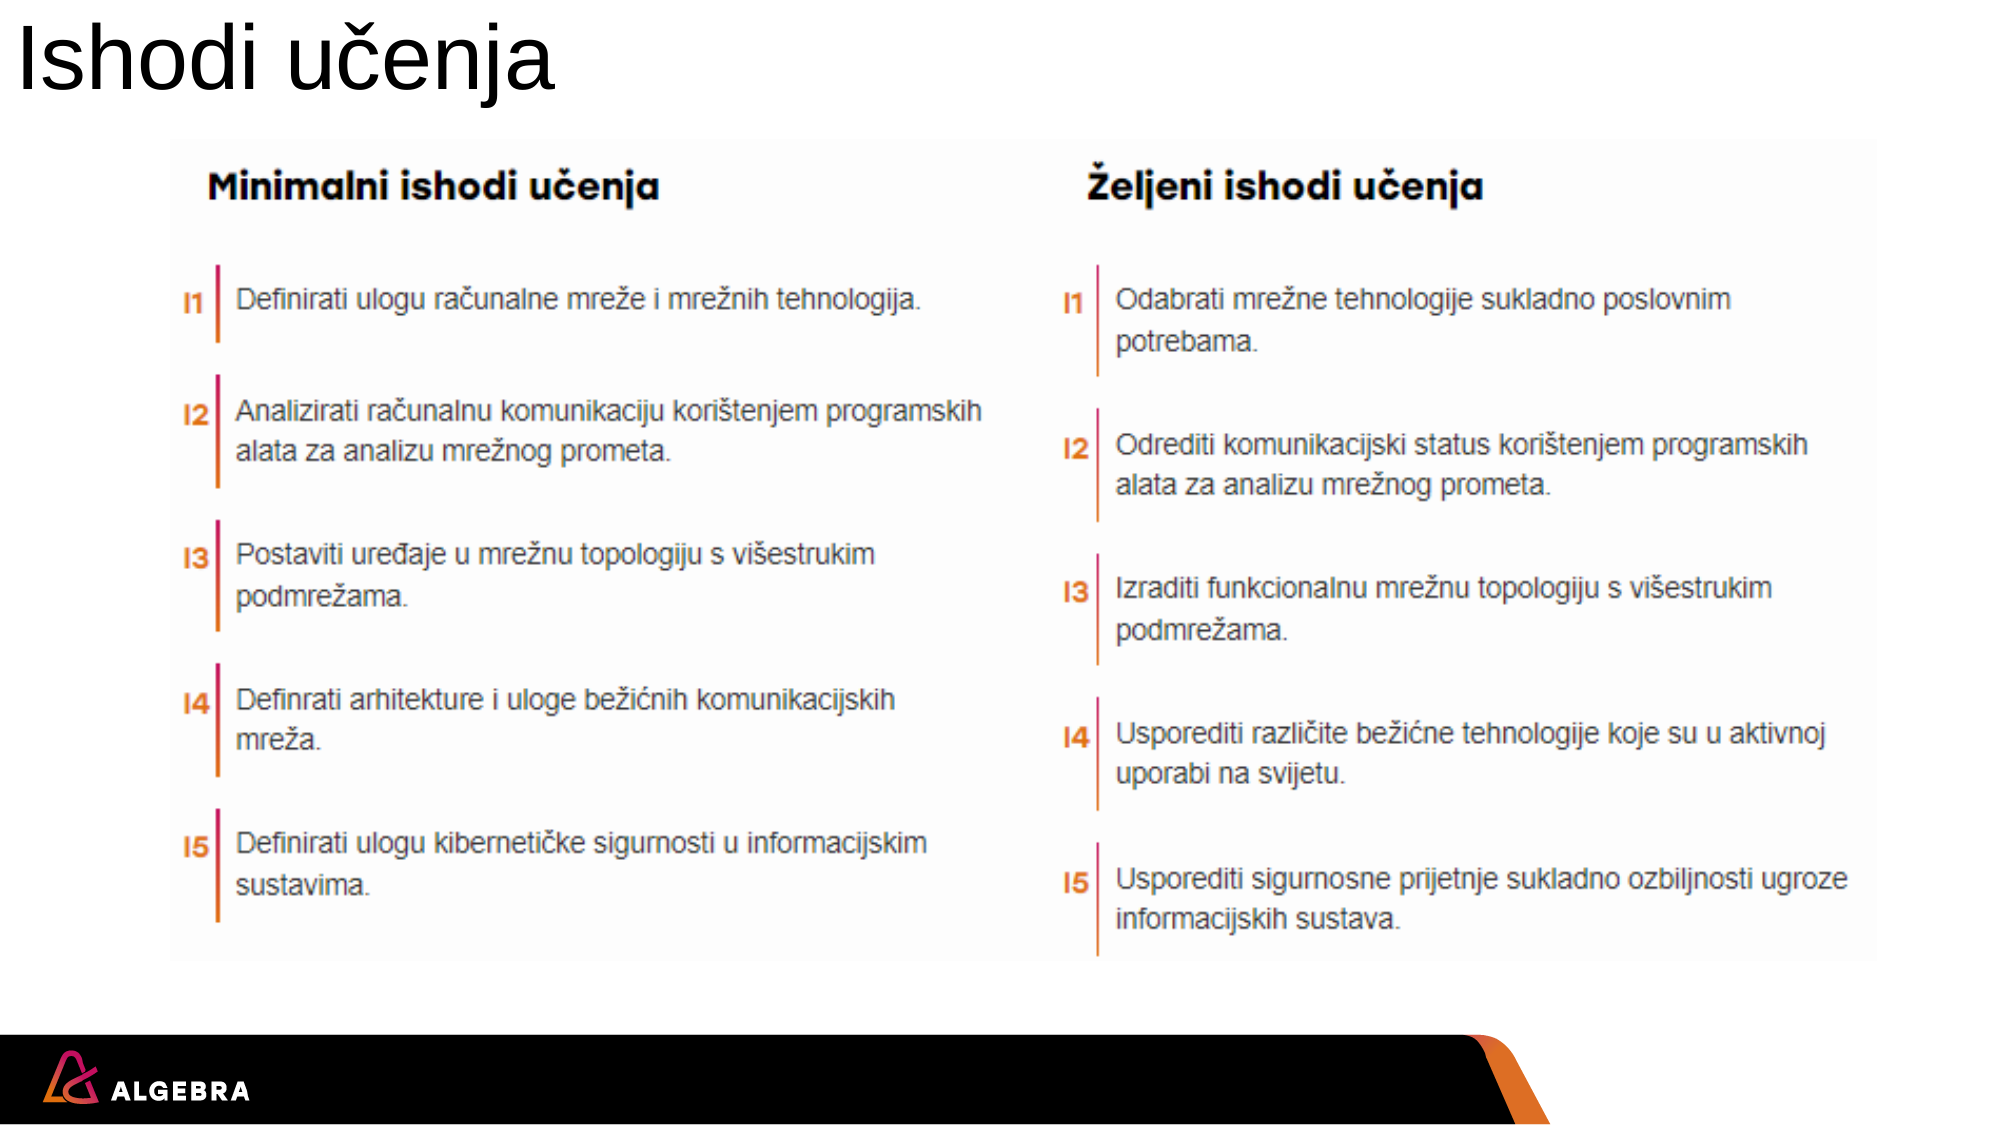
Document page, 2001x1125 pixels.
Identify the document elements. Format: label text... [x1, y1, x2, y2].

picture [0, 1034, 1733, 1125]
title Ishodi učenja [0, 0, 1400, 120]
picture [170, 139, 1877, 961]
